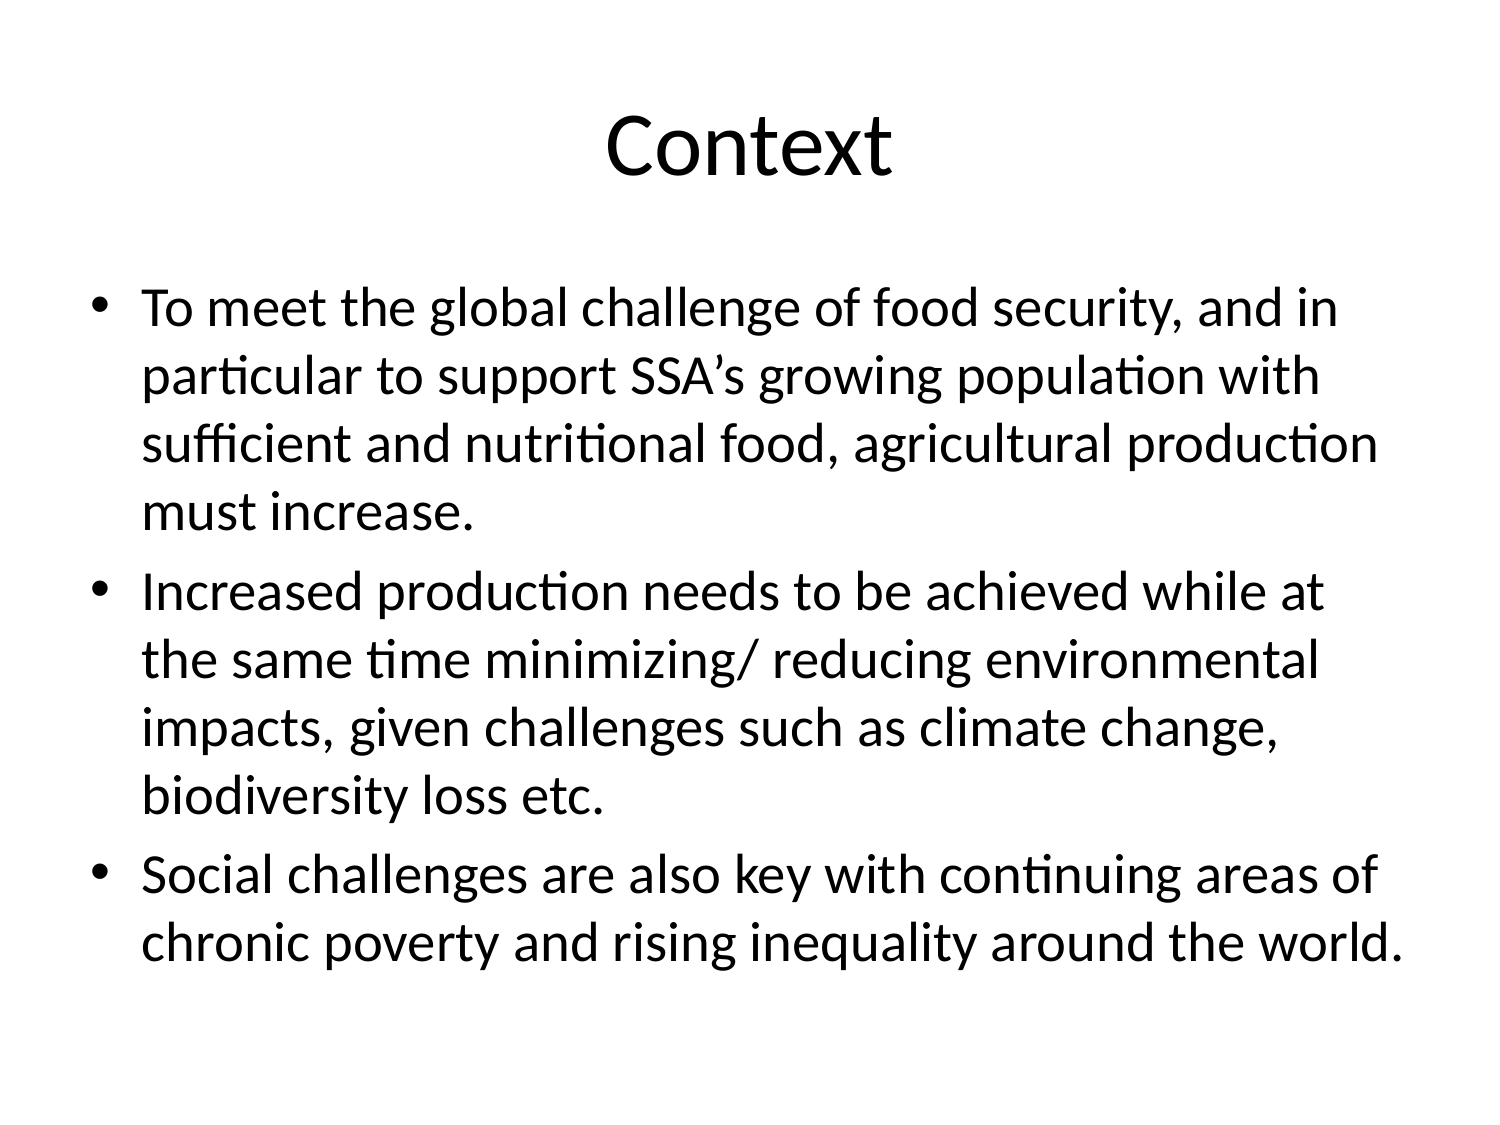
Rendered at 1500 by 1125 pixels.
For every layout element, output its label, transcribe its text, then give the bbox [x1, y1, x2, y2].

list To meet the global challenge of food security, and in particular to support SSA’s growing population with sufficient and nutritional food, agricultural production must increase. Increased production needs to be achieved while at the same time minimizing/ reducing environmental impacts, given challenges such as climate change, biodiversity loss etc. Social challenges are also key with continuing areas of chronic poverty and rising inequality around the world. [75, 262, 1425, 1005]
title Context [75, 45, 1425, 233]
